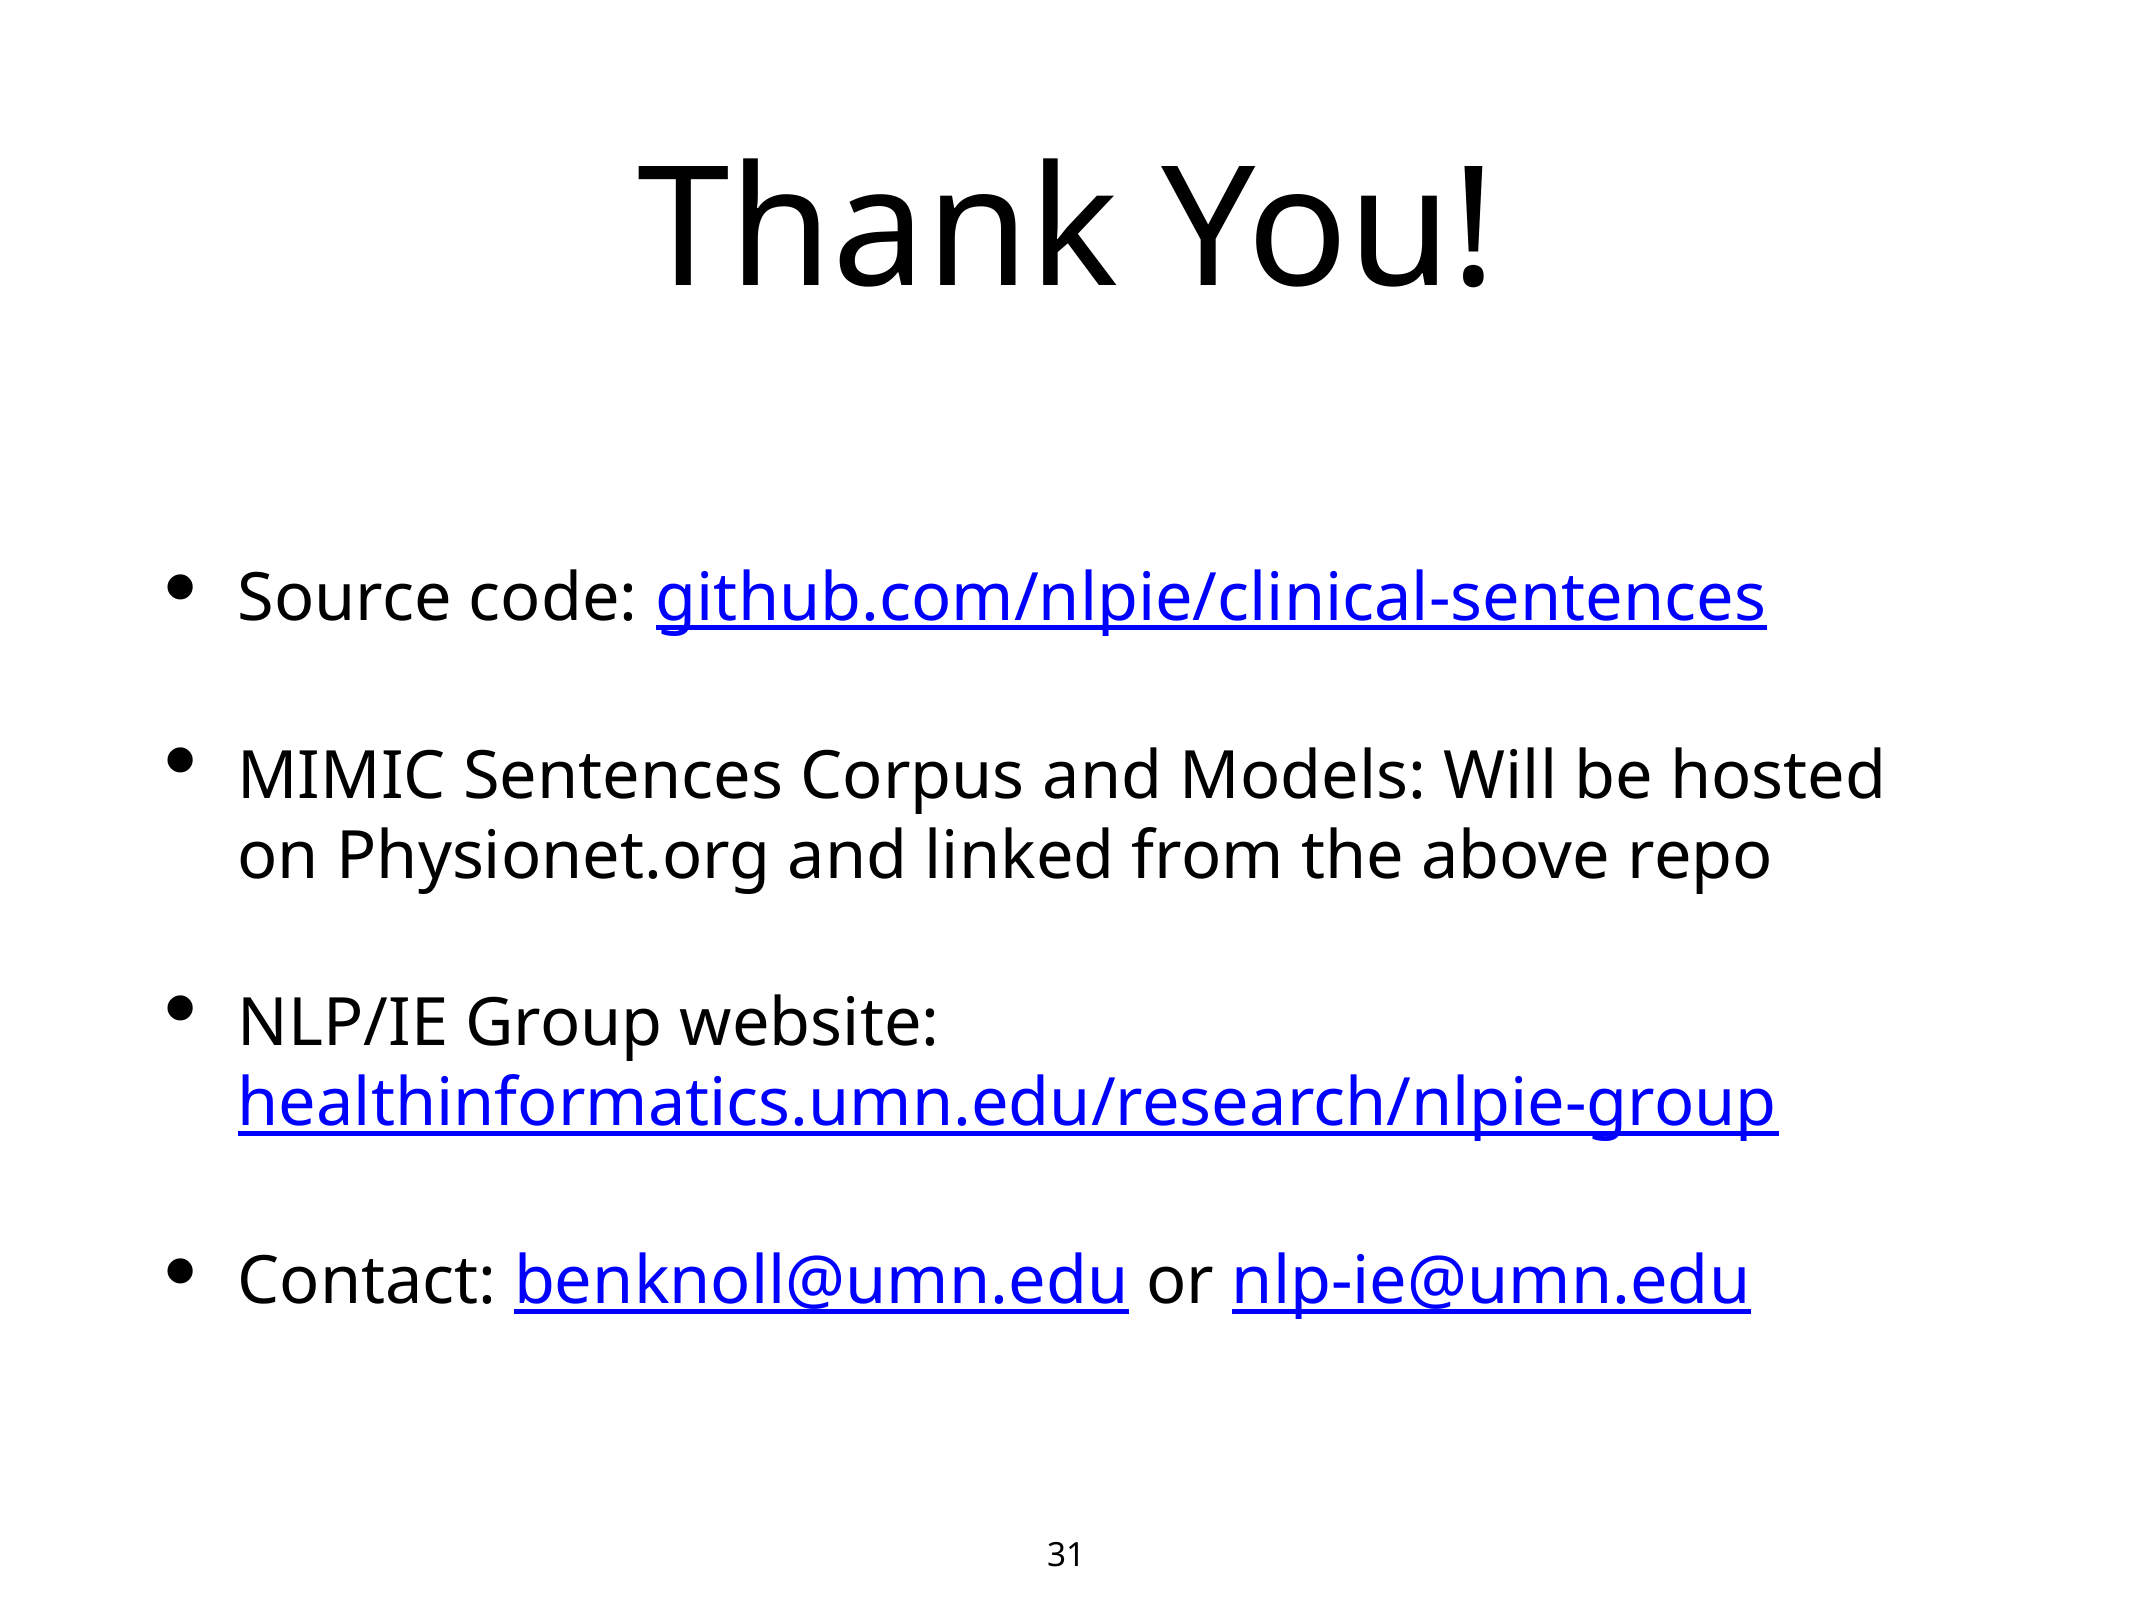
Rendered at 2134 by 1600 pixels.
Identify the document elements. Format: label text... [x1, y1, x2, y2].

list Source code: github.com/nlpie/clinical-sentences MIMIC Sentences Corpus and Models: Will be hosted on Physionet.org and linked from the above repo NLP/IE Group website: healthinformatics.umn.edu/research/nlpie-group Contact: benknoll@umn.edu or nlp-ie@umn.edu [155, 424, 1978, 1457]
slide_number 31 [1037, 1524, 1095, 1579]
title Thank You! [155, 41, 1978, 397]
